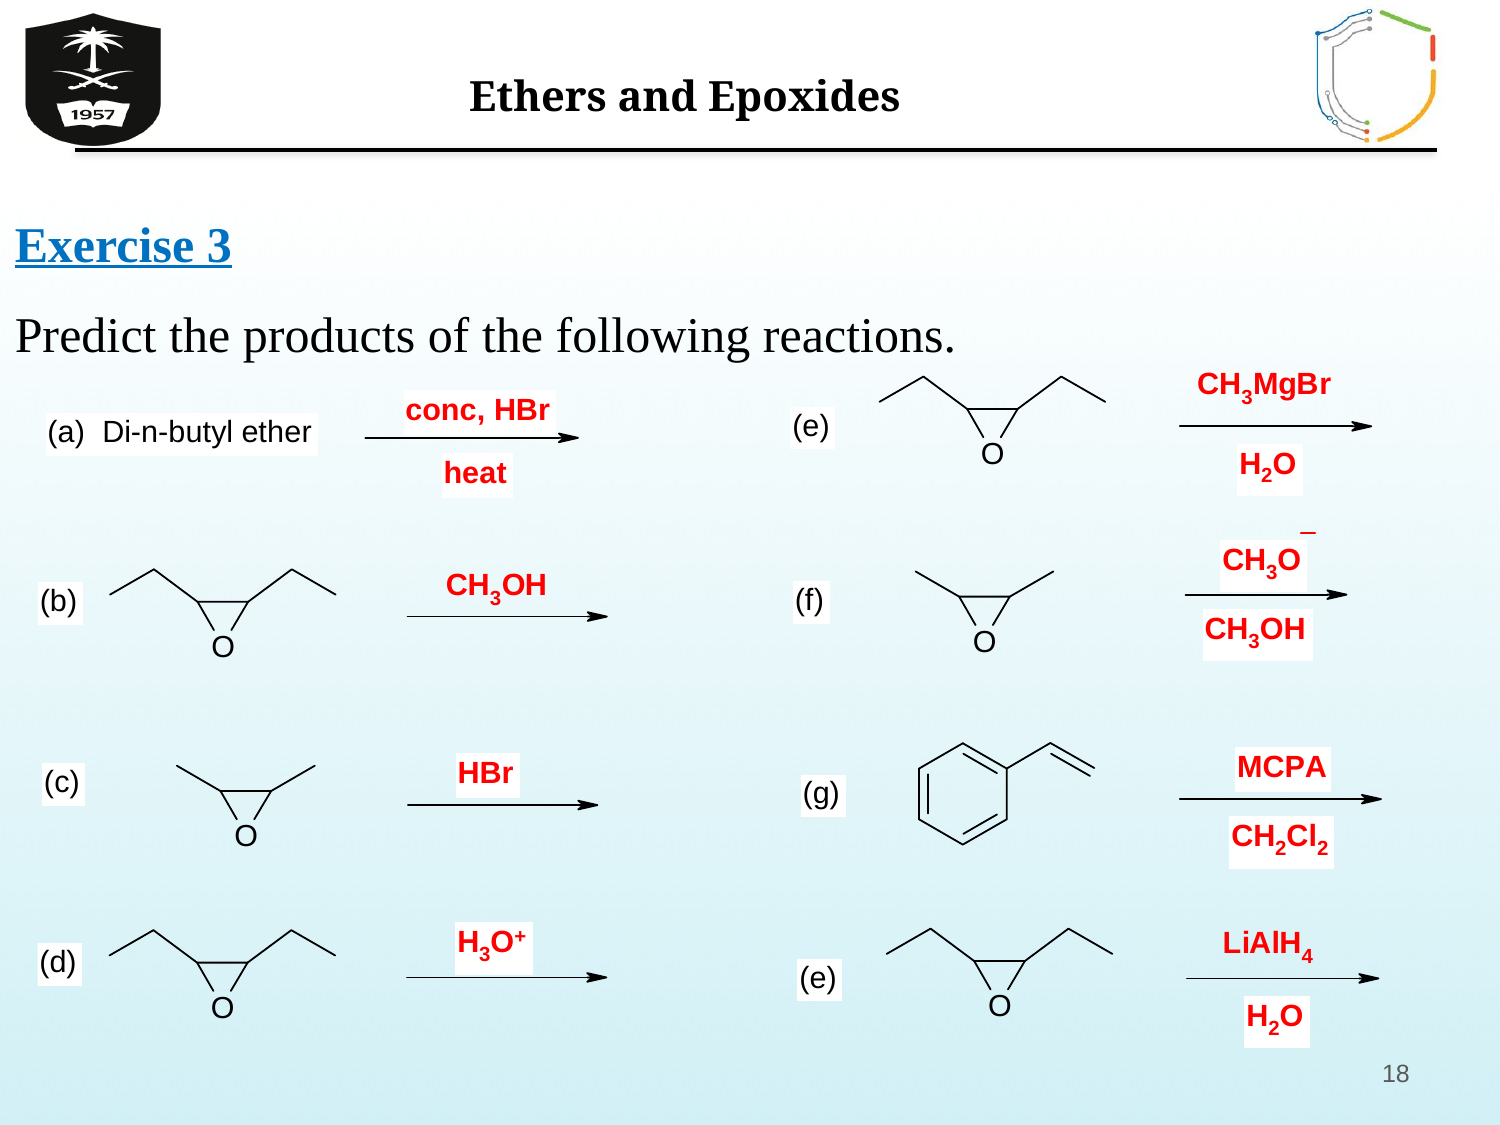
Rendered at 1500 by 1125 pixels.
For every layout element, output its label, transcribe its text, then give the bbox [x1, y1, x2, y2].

text_box Ethers and Epoxides [454, 62, 916, 128]
slide_number 18 [1074, 1042, 1425, 1103]
picture [0, 0, 1500, 1125]
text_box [37, 362, 1393, 1048]
text_box Exercise 3 Predict the products of the following reactions. [0, 174, 1447, 370]
